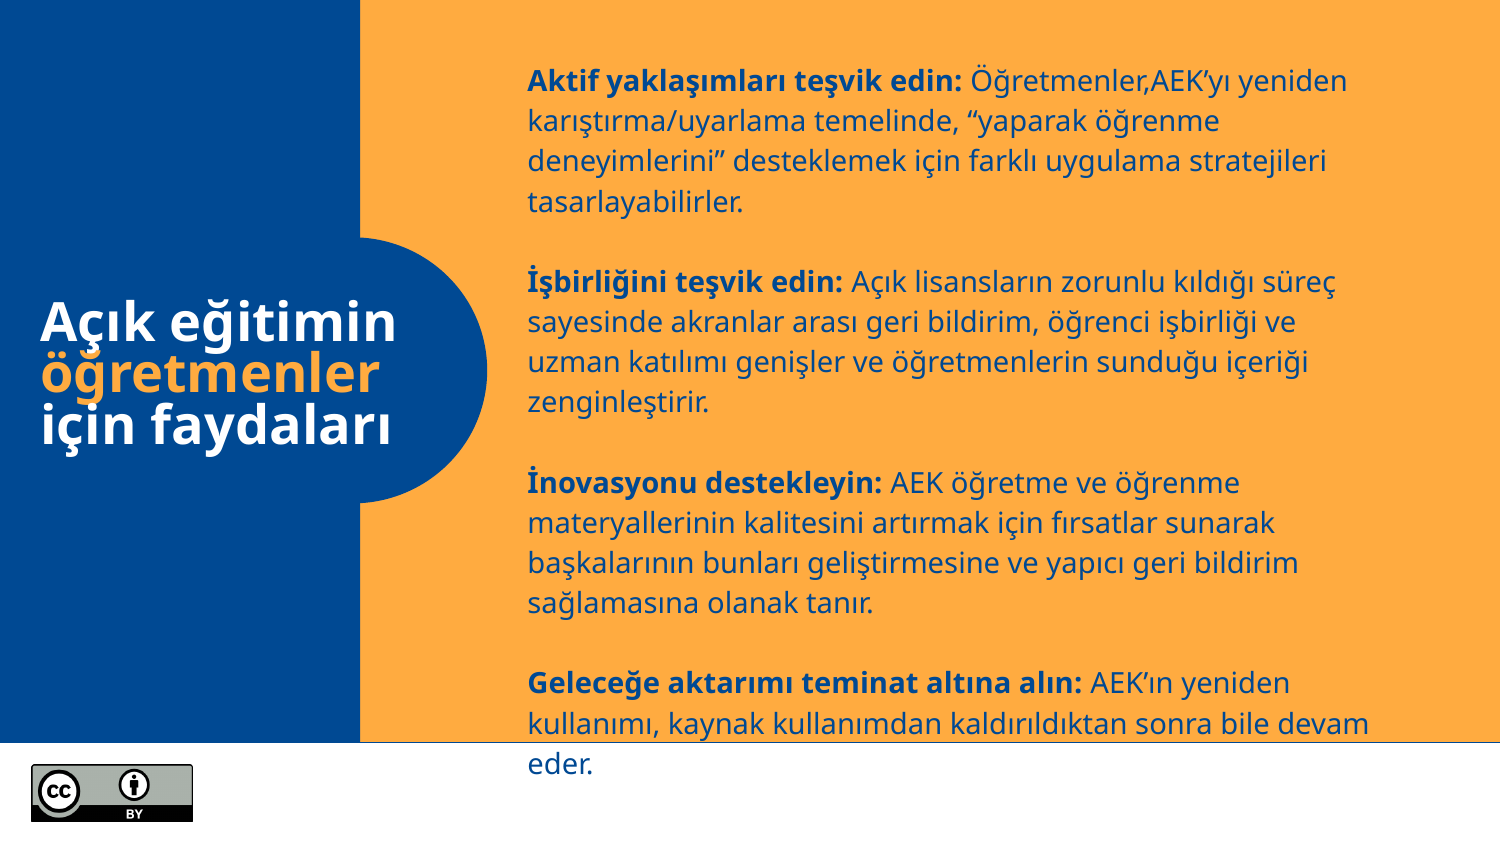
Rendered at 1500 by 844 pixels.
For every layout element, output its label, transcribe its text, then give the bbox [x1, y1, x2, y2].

text_box [0, 750, 1500, 844]
text_box [0, 0, 361, 742]
text_box Aktif yaklaşımları teşvik edin: Öğretmenler,AEK’yı yeniden karıştırma/uyarlama temelinde, “yaparak öğrenme deneyimlerini” desteklemek için farklı uygulama stratejileri tasarlayabilirler. İşbirliğini teşvik edin: Açık lisansların zorunlu kıldığı süreç sayesinde akranlar arası geri bildirim, öğrenci işbirliği ve uzman katılımı genişler ve öğretmenlerin sunduğu içeriği zenginleştirir. İnovasyonu destekleyin: AEK öğretme ve öğrenme materyallerinin kalitesini artırmak için fırsatlar sunarak başkalarının bunları geliştirmesine ve yapıcı geri bildirim sağlamasına olanak tanır. Geleceğe aktarımı teminat altına alın: AEK’ın yeniden kullanımı, kaynak kullanımdan kaldırıldıktan sonra bile devam eder. [512, 42, 1409, 741]
text_box [250, 237, 488, 504]
text_box Açık eğitimin öğretmenler için faydaları [25, 284, 440, 471]
text_box Aktif yaklaşımları teşvik edin: Öğretmenler,AEK’yı yeniden karıştırma/uyarlama temelinde, “yaparak öğrenme deneyimlerini” desteklemek için farklı uygulama stratejileri tasarlayabilirler. İşbirliğini teşvik edin: Açık lisansların zorunlu kıldığı süreç sayesinde akranlar arası geri bildirim, öğrenci işbirliği ve uzman katılımı genişler ve öğretmenlerin sunduğu içeriği zenginleştirir. İnovasyonu destekleyin: AEK öğretme ve öğrenme materyallerinin kalitesini artırmak için fırsatlar sunarak başkalarının bunları geliştirmesine ve yapıcı geri bildirim sağlamasına olanak tanır. Geleceğe aktarımı teminat altına alın: AEK’ın yeniden kullanımı, kaynak kullanımdan kaldırıldıktan sonra bile devam eder. [512, 751, 1409, 796]
picture [31, 764, 193, 822]
